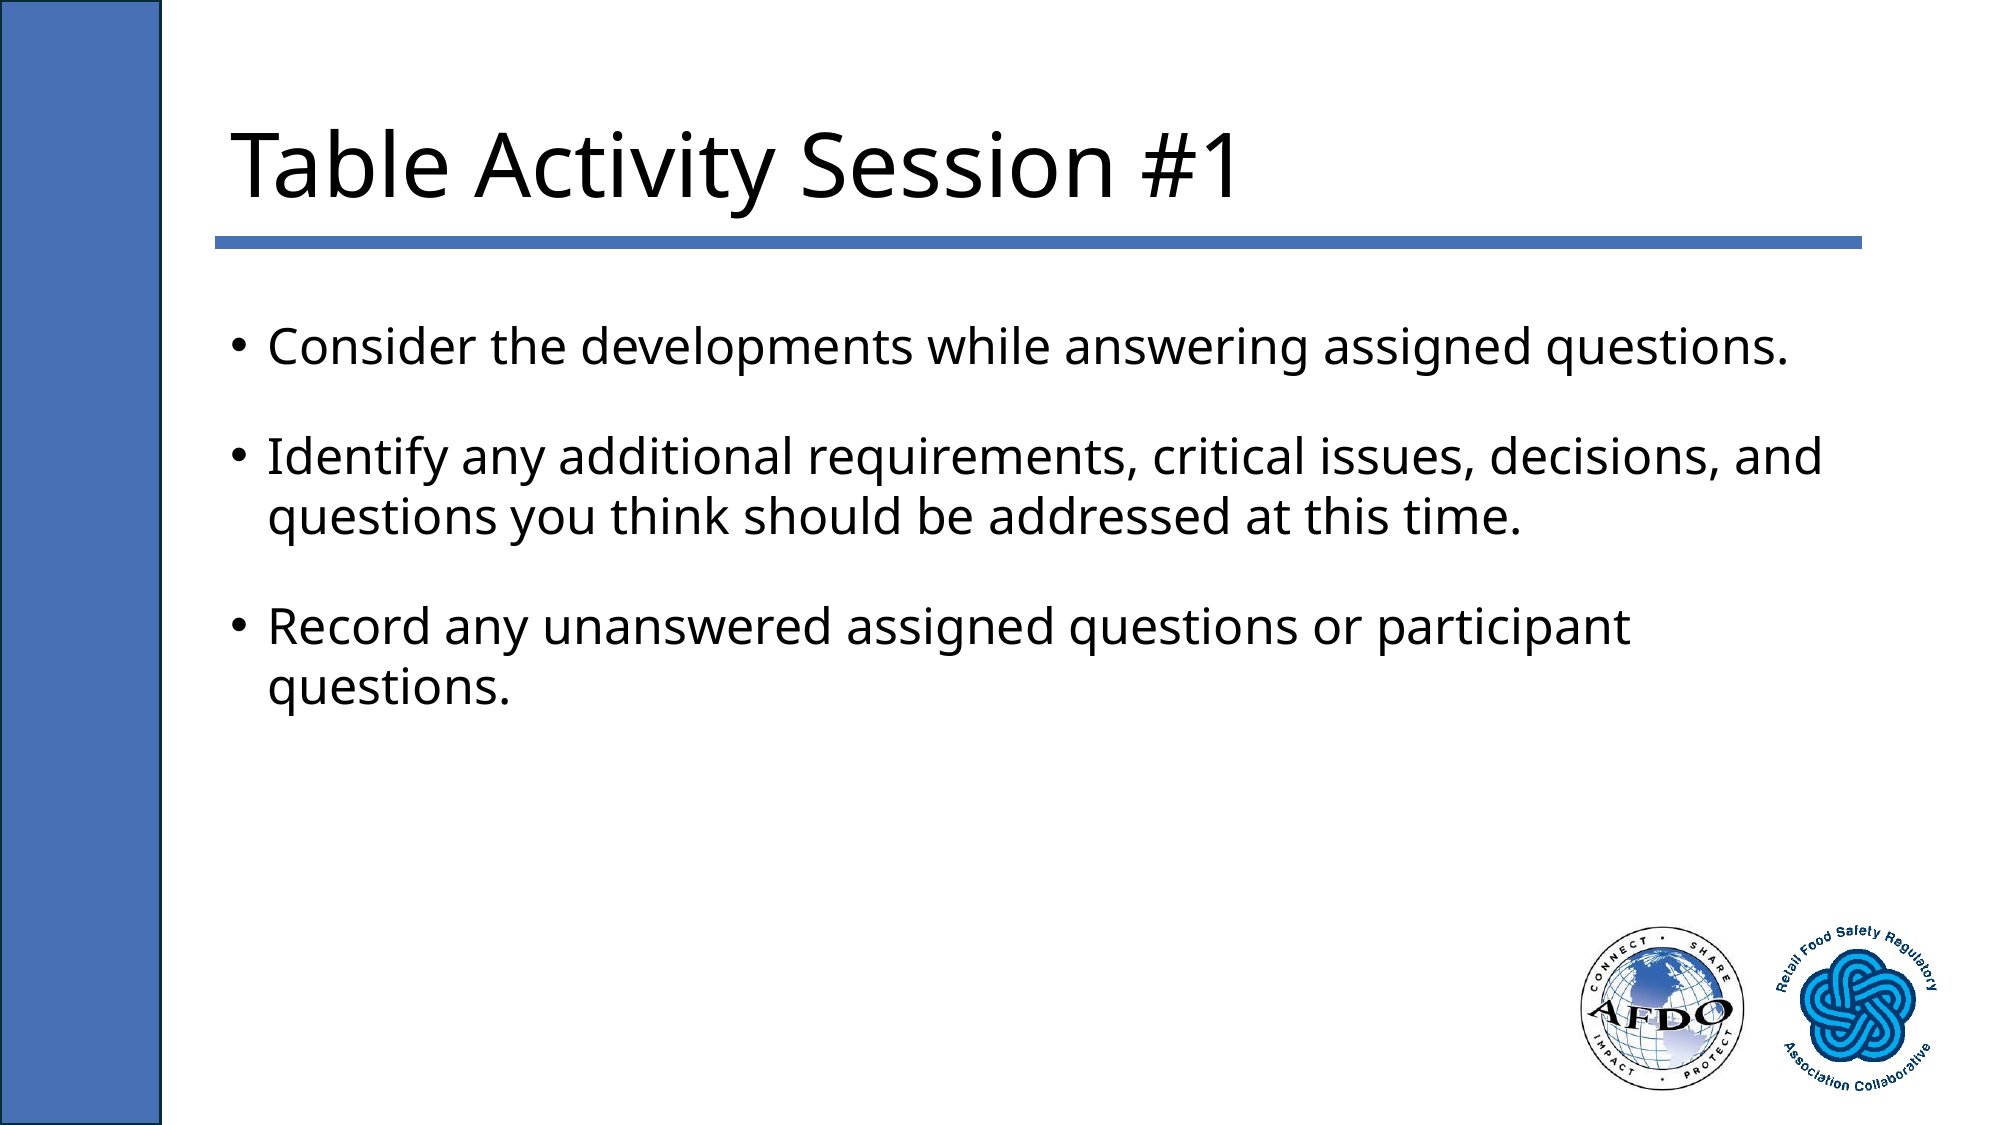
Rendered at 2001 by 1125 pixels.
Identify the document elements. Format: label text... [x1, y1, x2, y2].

list Consider the developments while answering assigned questions. Identify any additional requirements, critical issues, decisions, and questions you think should be addressed at this time. Record any unanswered assigned questions or participant questions. [215, 306, 1863, 960]
title Table Activity Session #1 [215, 111, 1925, 226]
picture [1579, 960, 1745, 1091]
picture [1776, 925, 1937, 1091]
